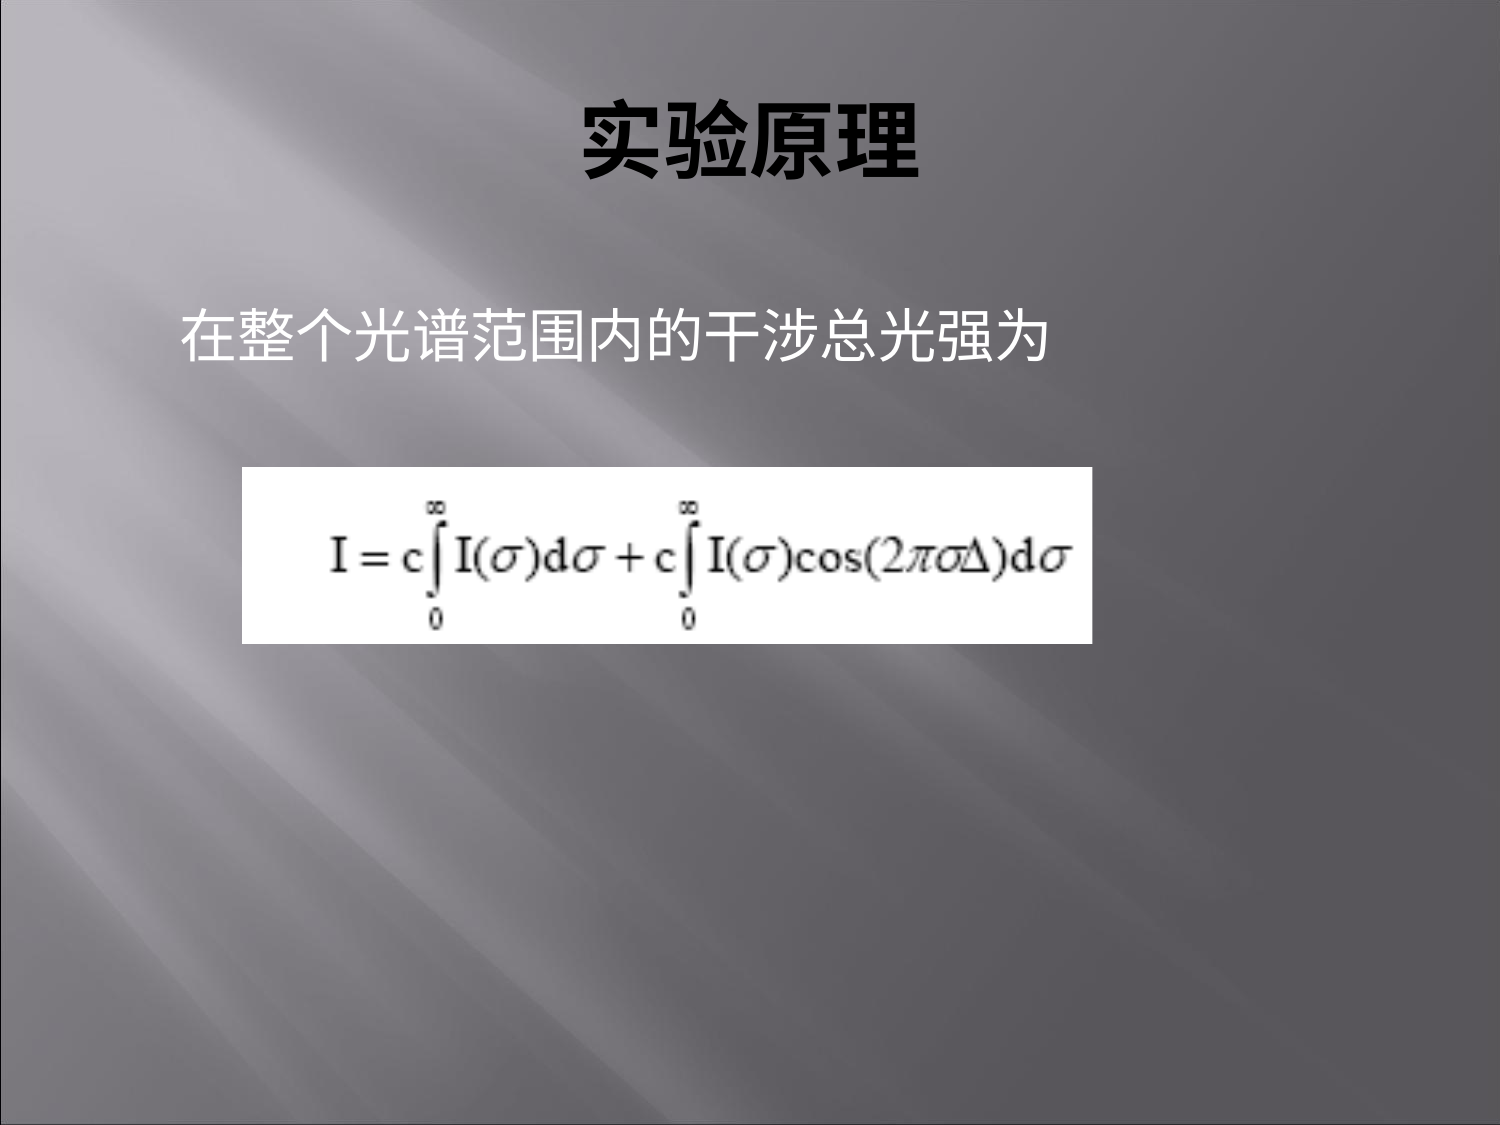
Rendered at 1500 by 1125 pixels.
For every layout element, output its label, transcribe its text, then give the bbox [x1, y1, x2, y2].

text_box 在整个光谱范围内的干涉总光强为 [164, 291, 1068, 376]
title 实验原理 [75, 45, 1425, 233]
picture [0, 0, 1500, 1125]
